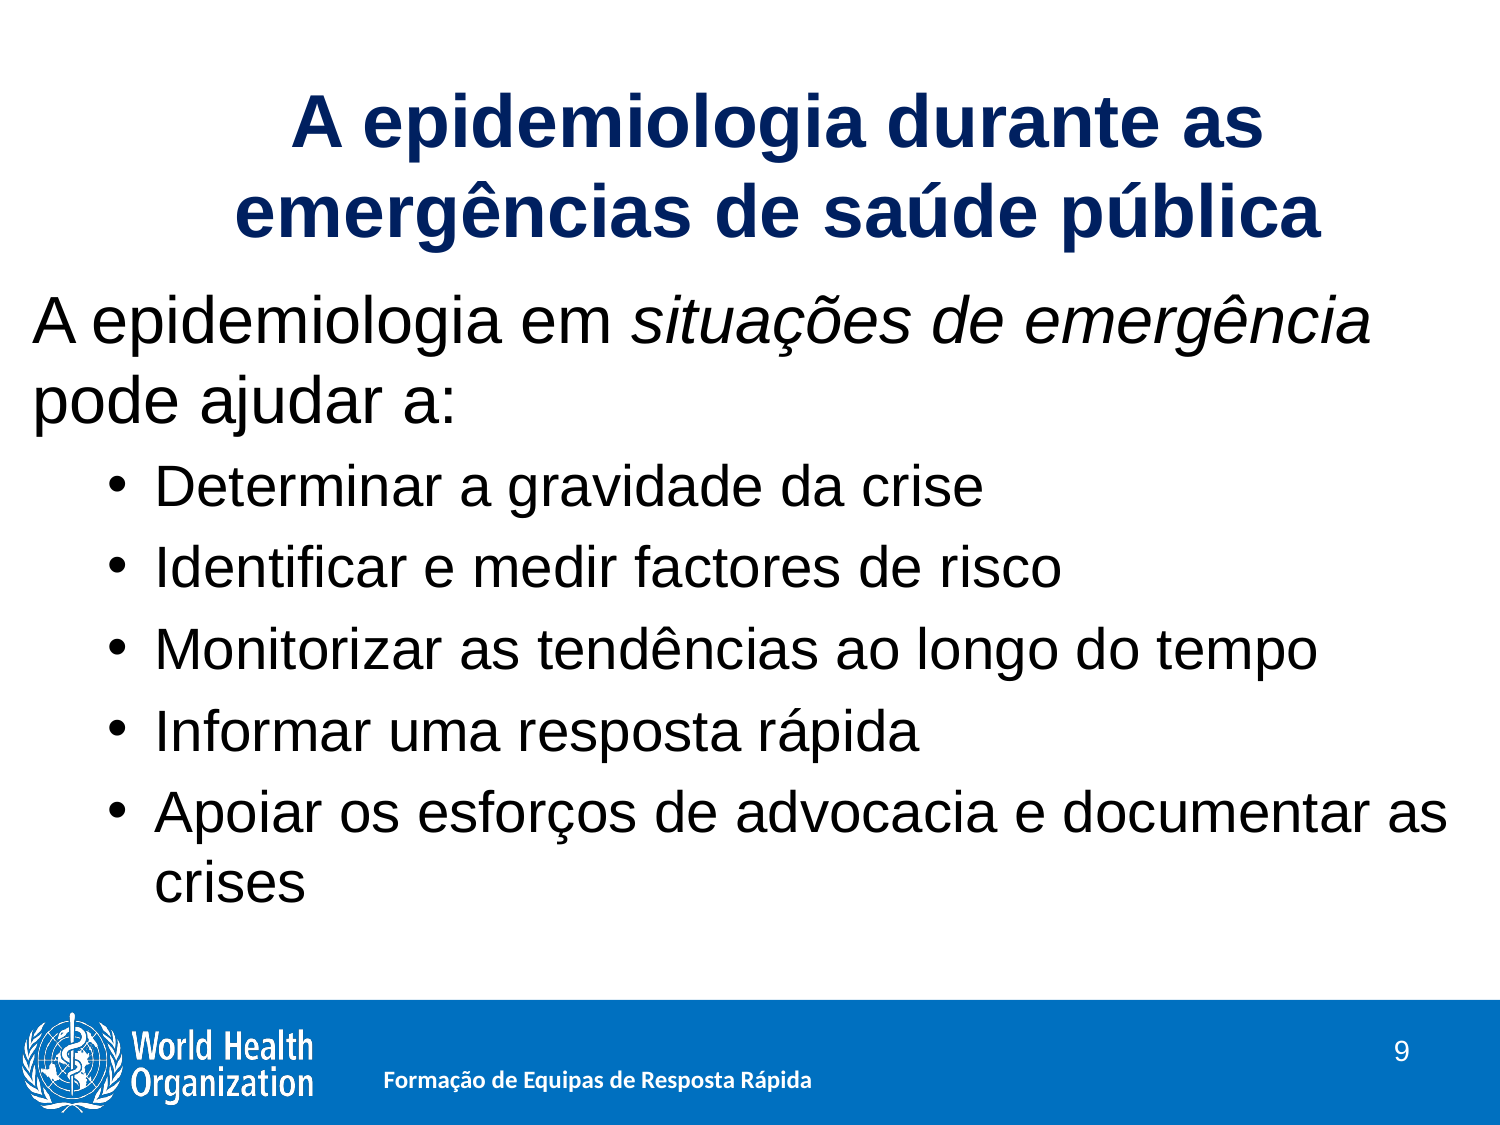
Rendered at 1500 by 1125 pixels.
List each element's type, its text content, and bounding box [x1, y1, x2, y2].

text_box A epidemiologia em situações de emergência pode ajudar a: Determinar a gravidade da crise Identificar e medir factores de risco Monitorizar as tendências ao longo do tempo Informar uma resposta rápida Apoiar os esforços de advocacia e documentar as crises [17, 268, 1483, 1012]
slide_number 9 [1074, 1024, 1425, 1103]
title A epidemiologia durante as emergências de saúde pública [74, 103, 1483, 221]
picture [21, 1012, 313, 1113]
